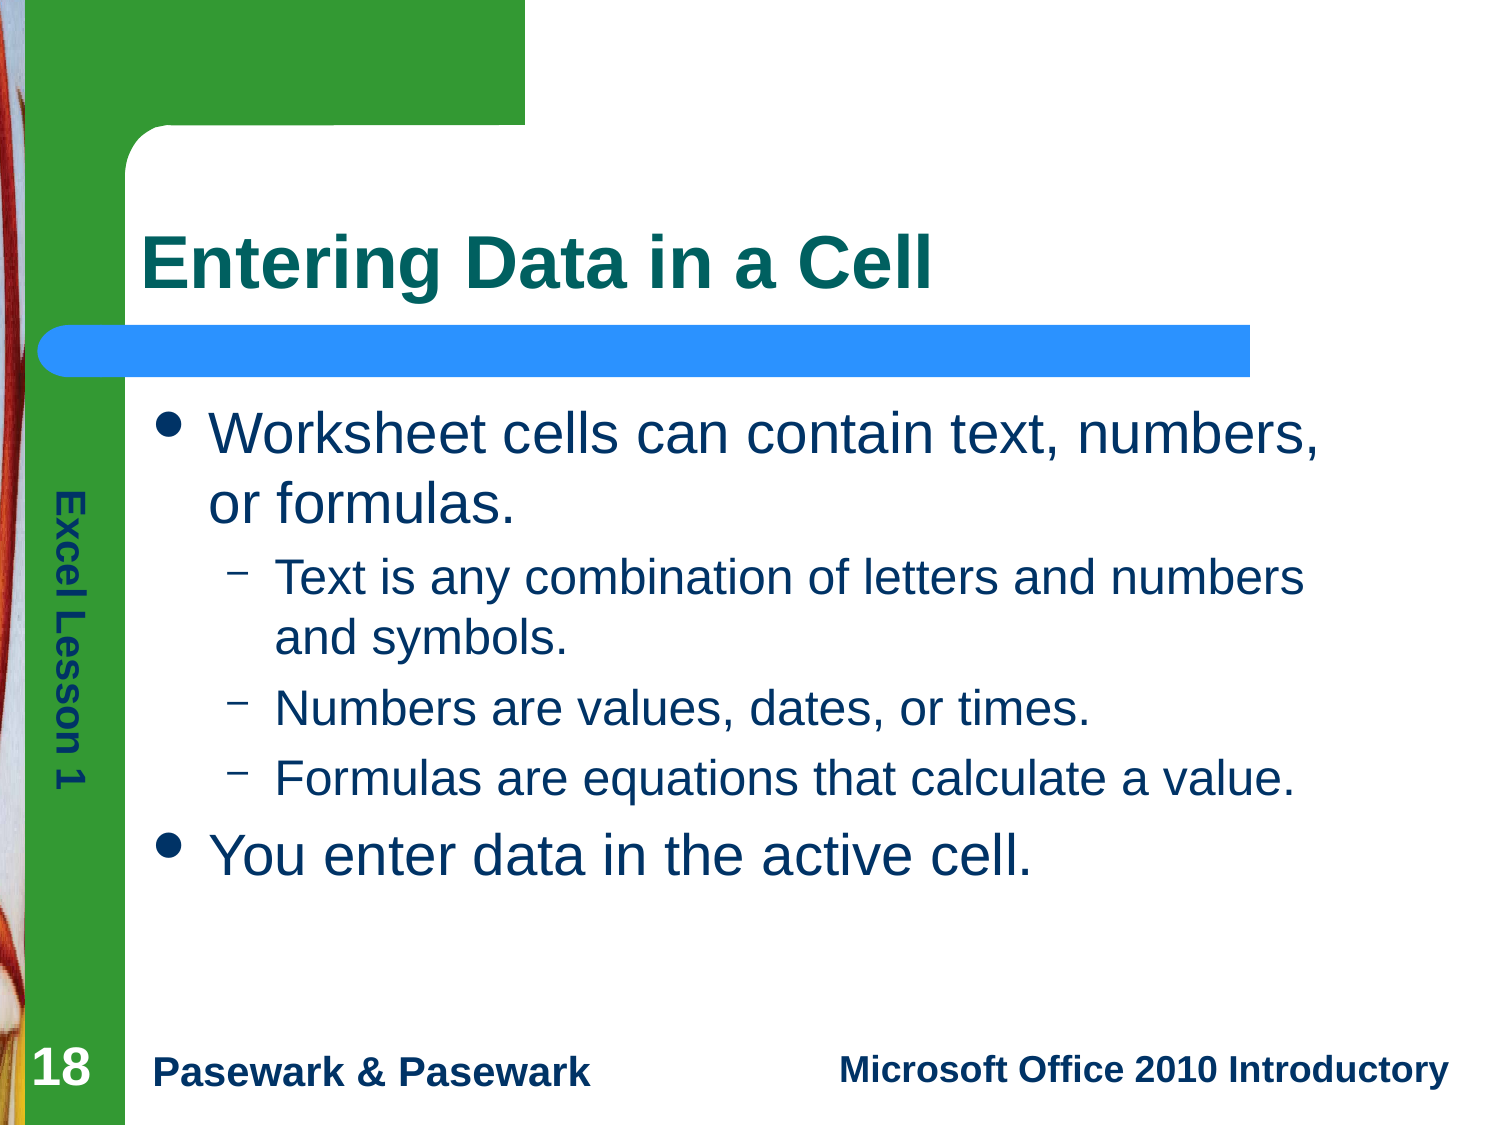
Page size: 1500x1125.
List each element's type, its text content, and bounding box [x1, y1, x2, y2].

slide_number 18 [13, 1023, 111, 1105]
title Entering Data in a Cell [124, 124, 1426, 313]
picture [0, 0, 25, 1125]
list Worksheet cells can contain text, numbers, or formulas. Text is any combination of letters and numbers and symbols. Numbers are values, dates, or times. Formulas are equations that calculate a value. You enter data in the active cell. [137, 387, 1400, 999]
